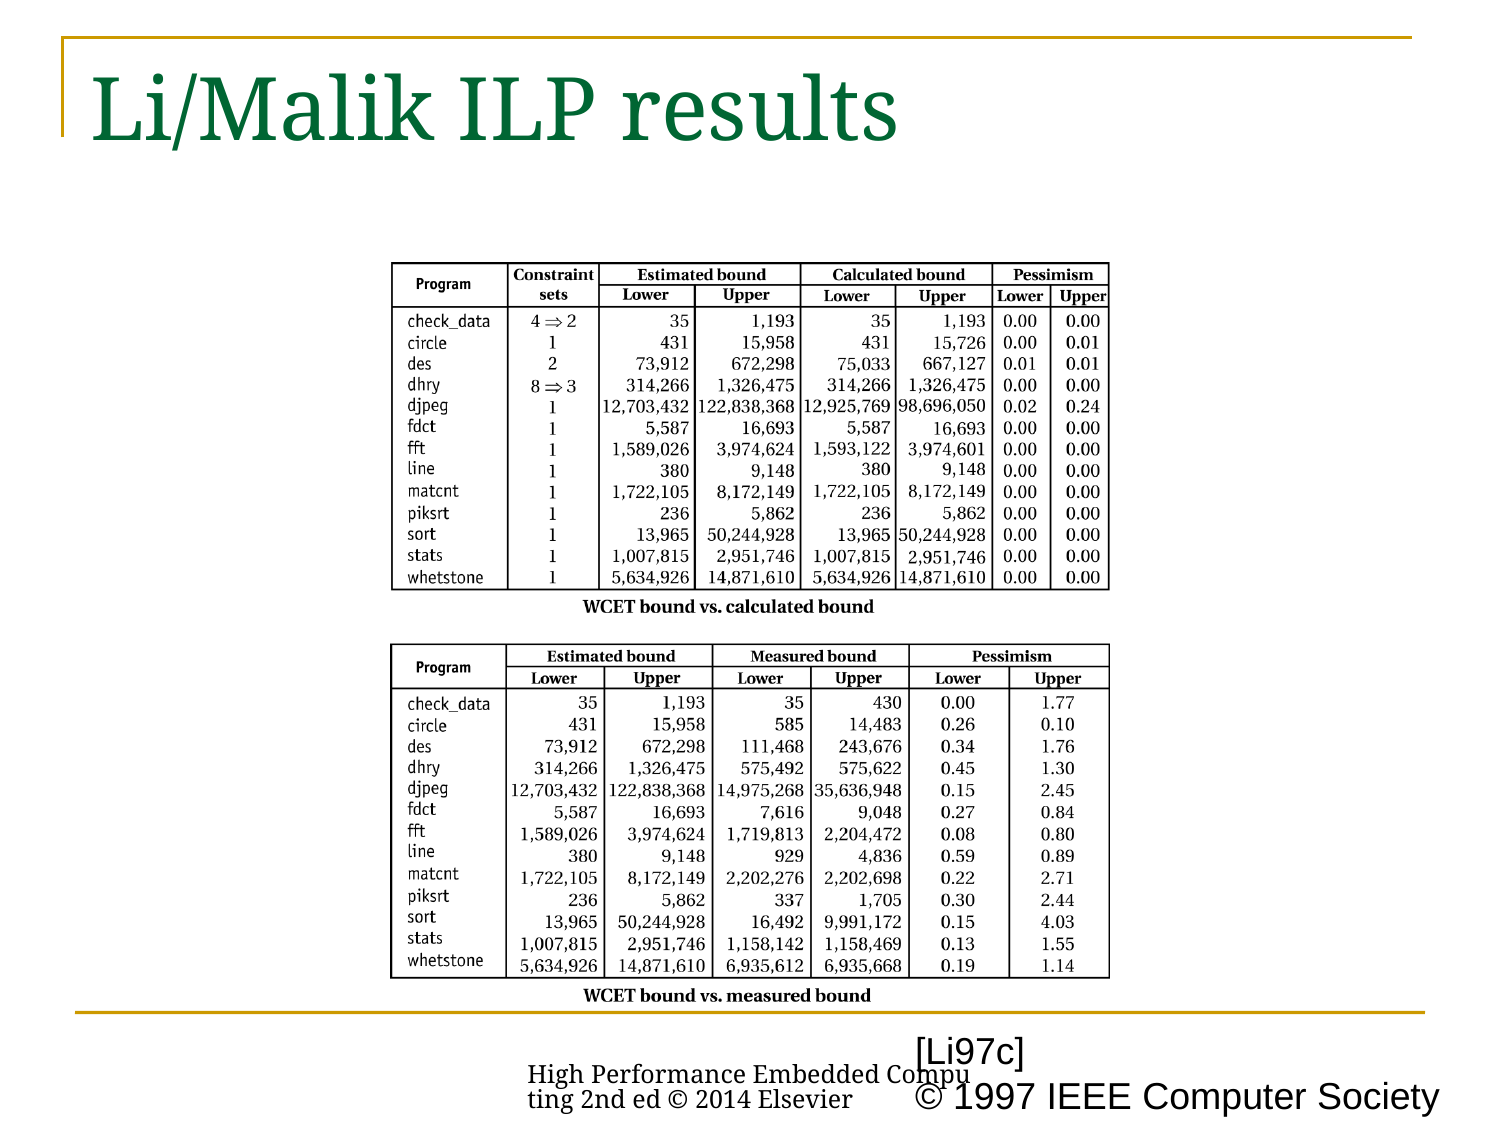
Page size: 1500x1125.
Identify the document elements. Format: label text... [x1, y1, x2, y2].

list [390, 262, 1110, 1006]
footer High Performance Embedded Computing 2nd ed © 2014 Elsevier [512, 1025, 900, 1100]
text_box [Li97c] © 1997 IEEE Computer Society [900, 1019, 1456, 1125]
title Li/Malik ILP results [75, 45, 1425, 233]
